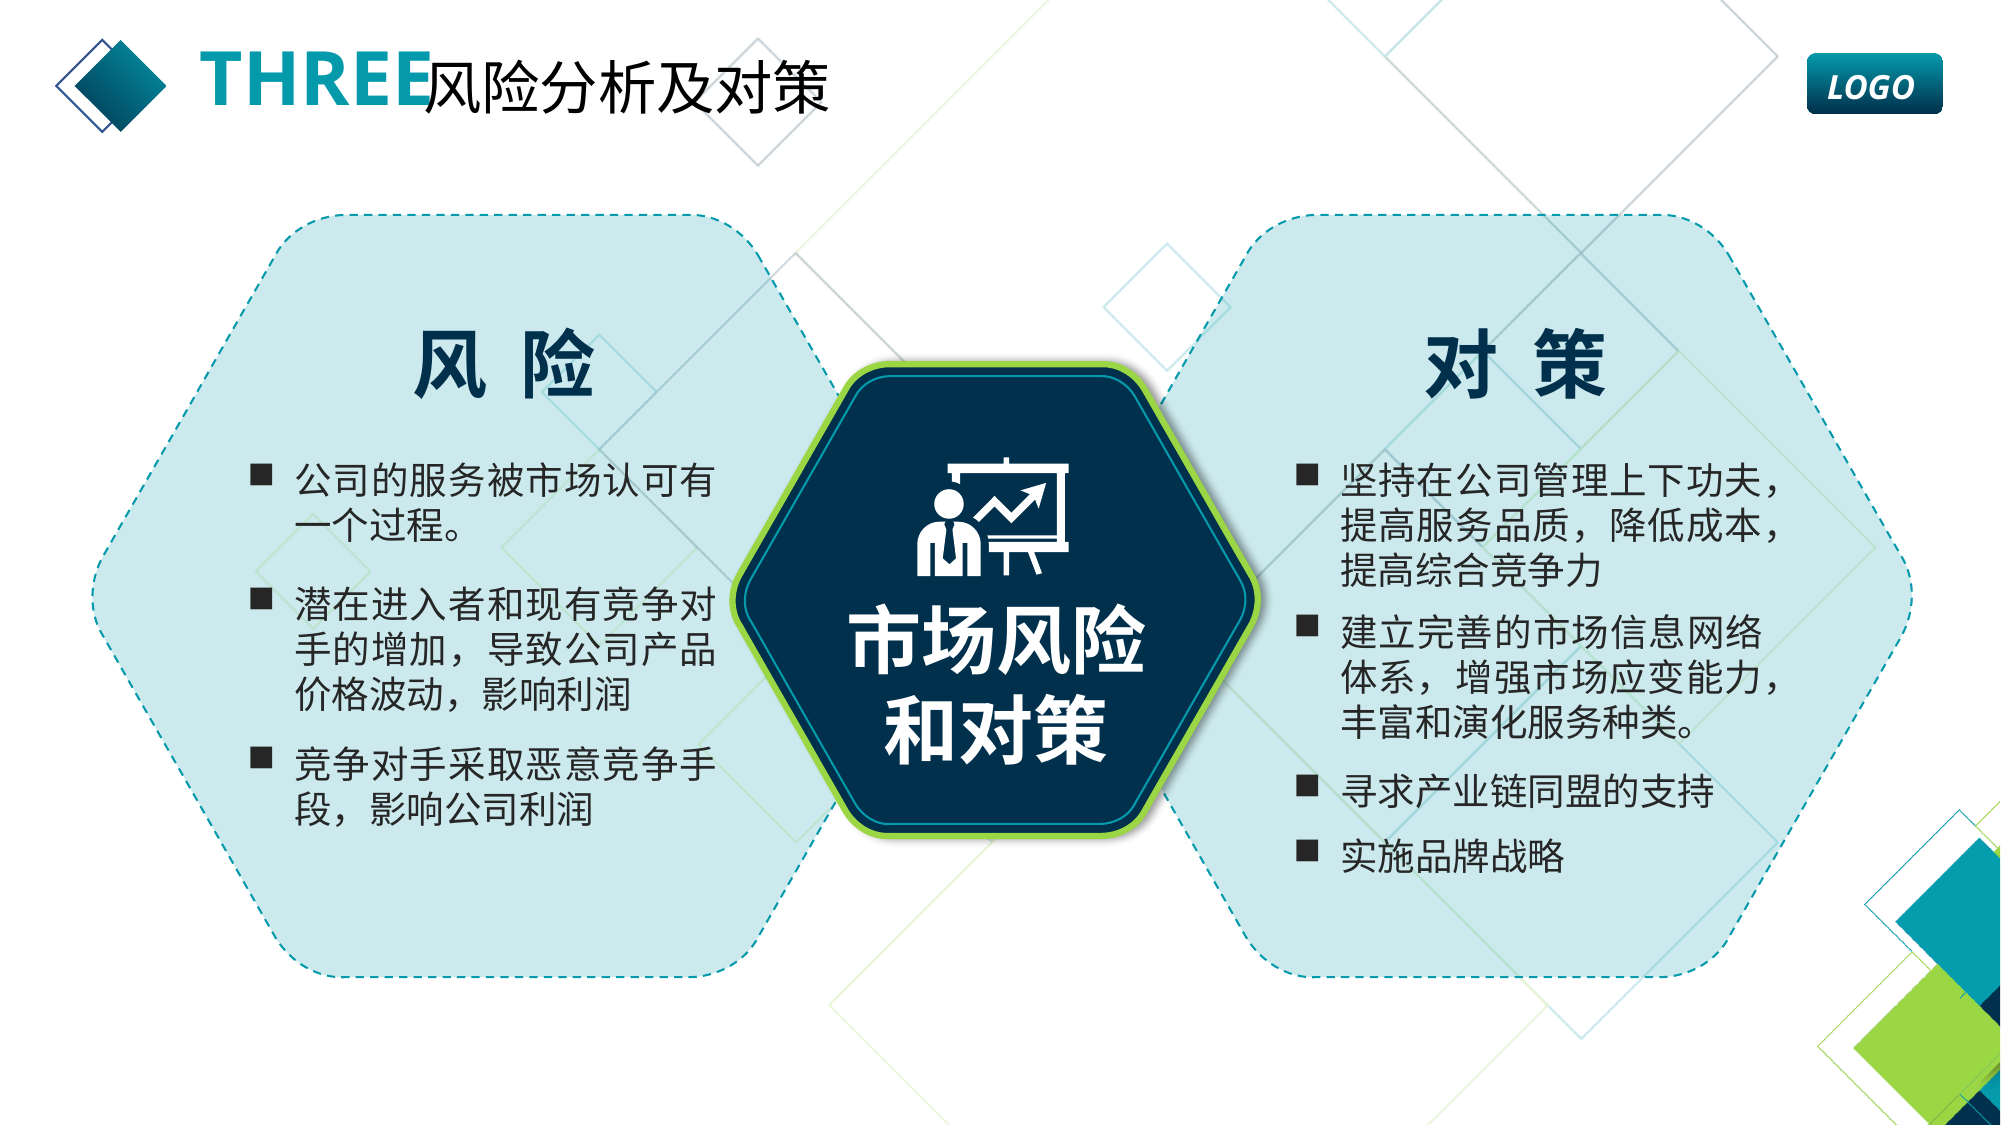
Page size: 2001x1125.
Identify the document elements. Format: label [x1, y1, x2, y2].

text_box [729, 363, 1261, 837]
text_box [1058, 213, 1917, 979]
picture [1798, 691, 2001, 1125]
text_box [88, 213, 946, 979]
text_box [184, 23, 1038, 130]
